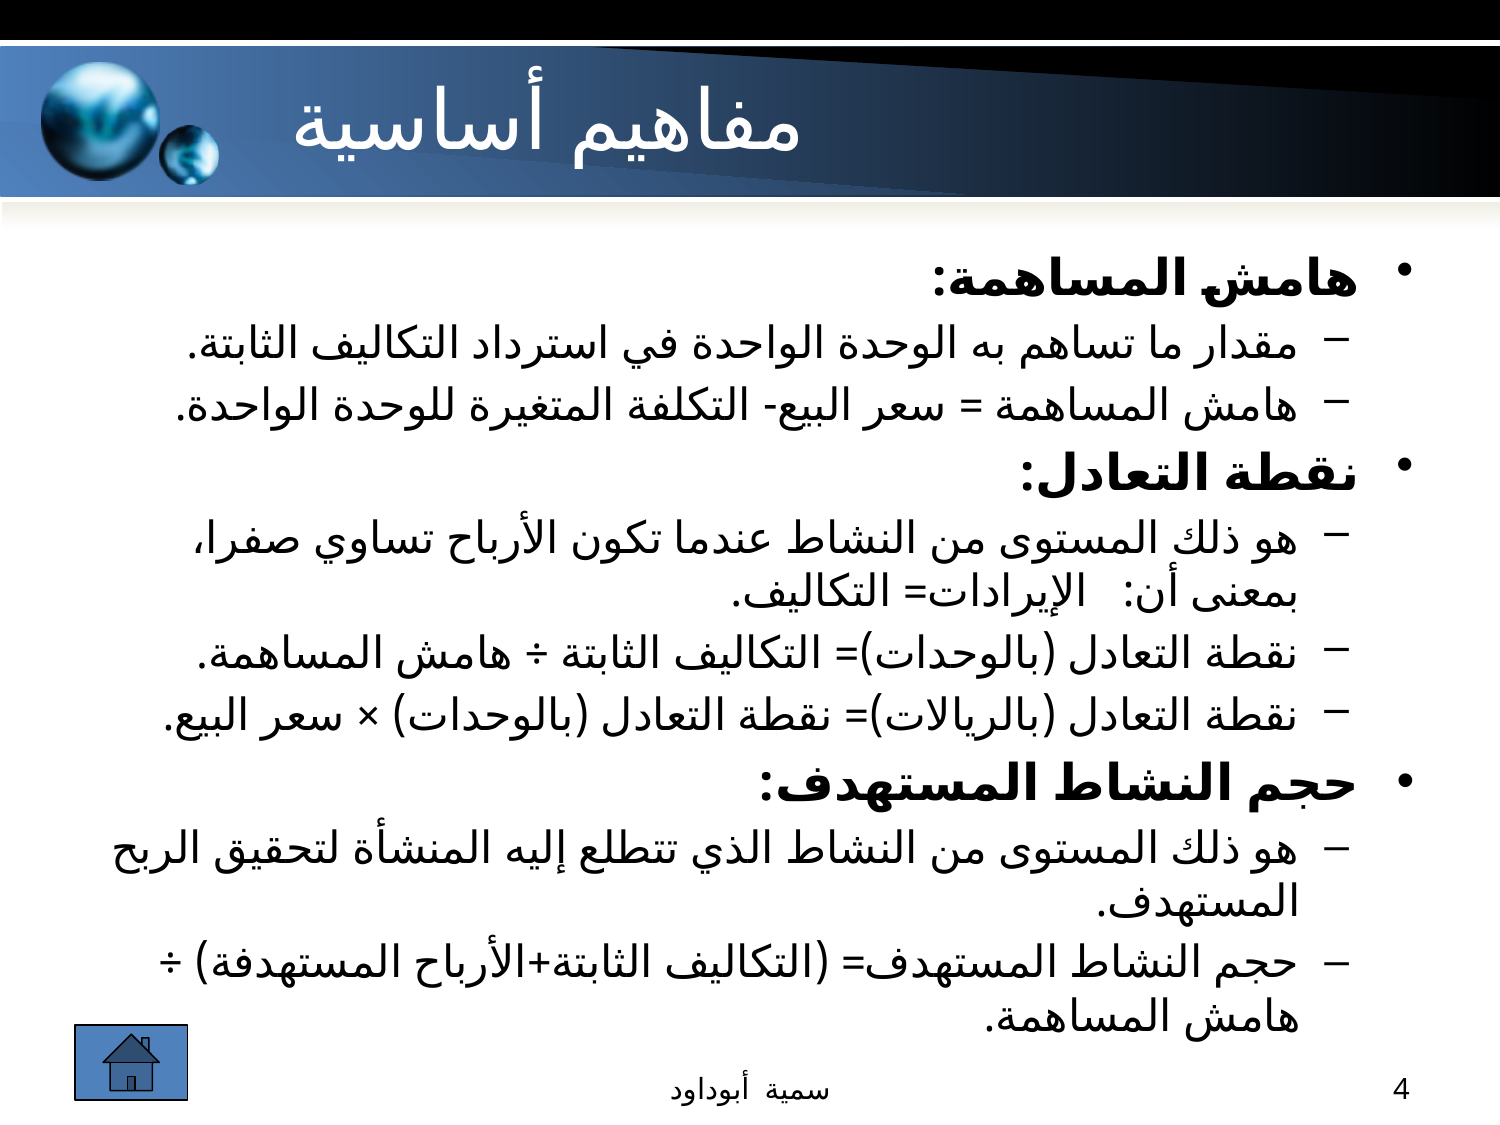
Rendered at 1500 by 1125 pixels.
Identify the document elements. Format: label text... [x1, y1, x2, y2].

footer سمية أبوداود [512, 1062, 988, 1103]
picture [41, 62, 219, 185]
text_box [75, 1024, 188, 1100]
title مفاهيم أساسية [274, 44, 1363, 188]
slide_number 4 [1074, 1062, 1426, 1103]
list هامش المساهمة: مقدار ما تساهم به الوحدة الواحدة في استرداد التكاليف الثابتة. هامش المساهمة = سعر البيع- التكلفة المتغيرة للوحدة الواحدة. نقطة التعادل: هو ذلك المستوى من النشاط عندما تكون الأرباح تساوي صفرا، بمعنى أن: الإيرادات= التكاليف. نقطة التعادل (بالوحدات)= التكاليف الثابتة ÷ هامش المساهمة. نقطة التعادل (بالريالات)= نقطة التعادل (بالوحدات) × سعر البيع. حجم النشاط المستهدف: هو ذلك المستوى من النشاط الذي تتطلع إليه المنشأة لتحقيق الربح المستهدف. حجم النشاط المستهدف= (التكاليف الثابتة+الأرباح المستهدفة) ÷ هامش المساهمة. [74, 237, 1426, 1050]
